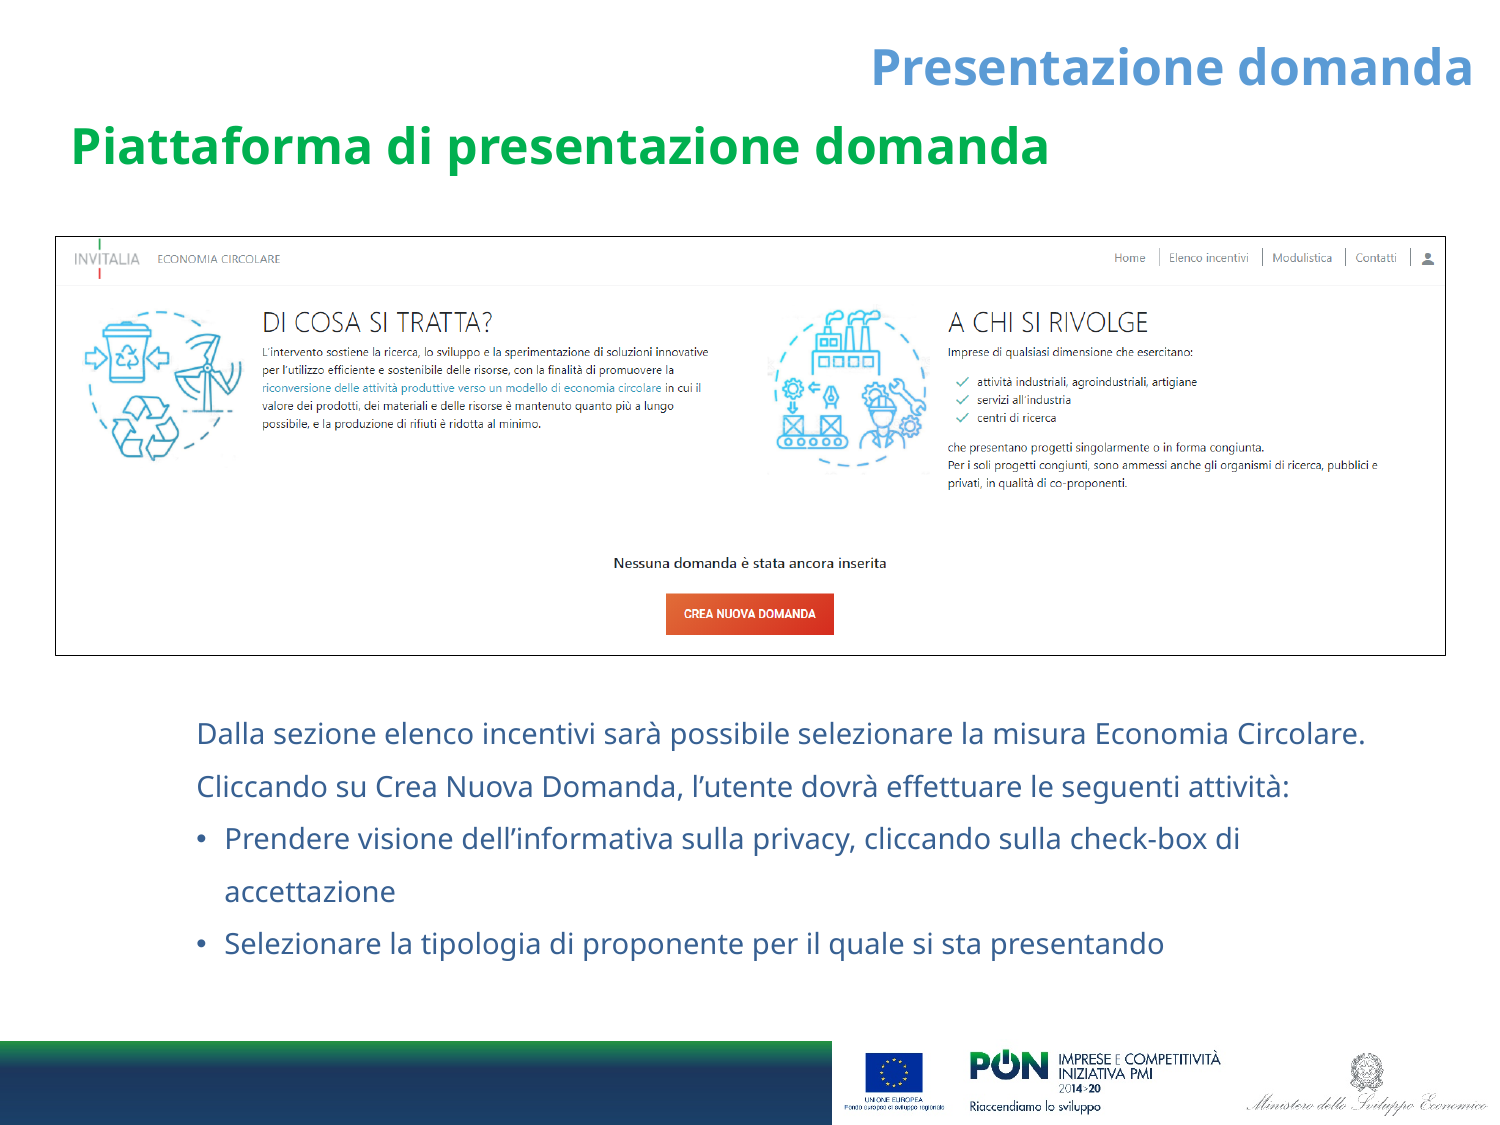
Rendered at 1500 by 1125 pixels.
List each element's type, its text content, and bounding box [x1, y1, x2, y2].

text_box Dalla sezione elenco incentivi sarà possibile selezionare la misura Economia Circolare. Cliccando su Crea Nuova Domanda, l’utente dovrà effettuare le seguenti attività: Prendere visione dell’informativa sulla privacy, cliccando sulla check-box di accettazione Selezionare la tipologia di proponente per il quale si sta presentando [181, 690, 1382, 968]
picture [55, 236, 1445, 656]
text_box Presentazione domanda [605, 28, 1490, 103]
picture [0, 1039, 1500, 1125]
text_box Piattaforma di presentazione domanda [55, 107, 1273, 183]
